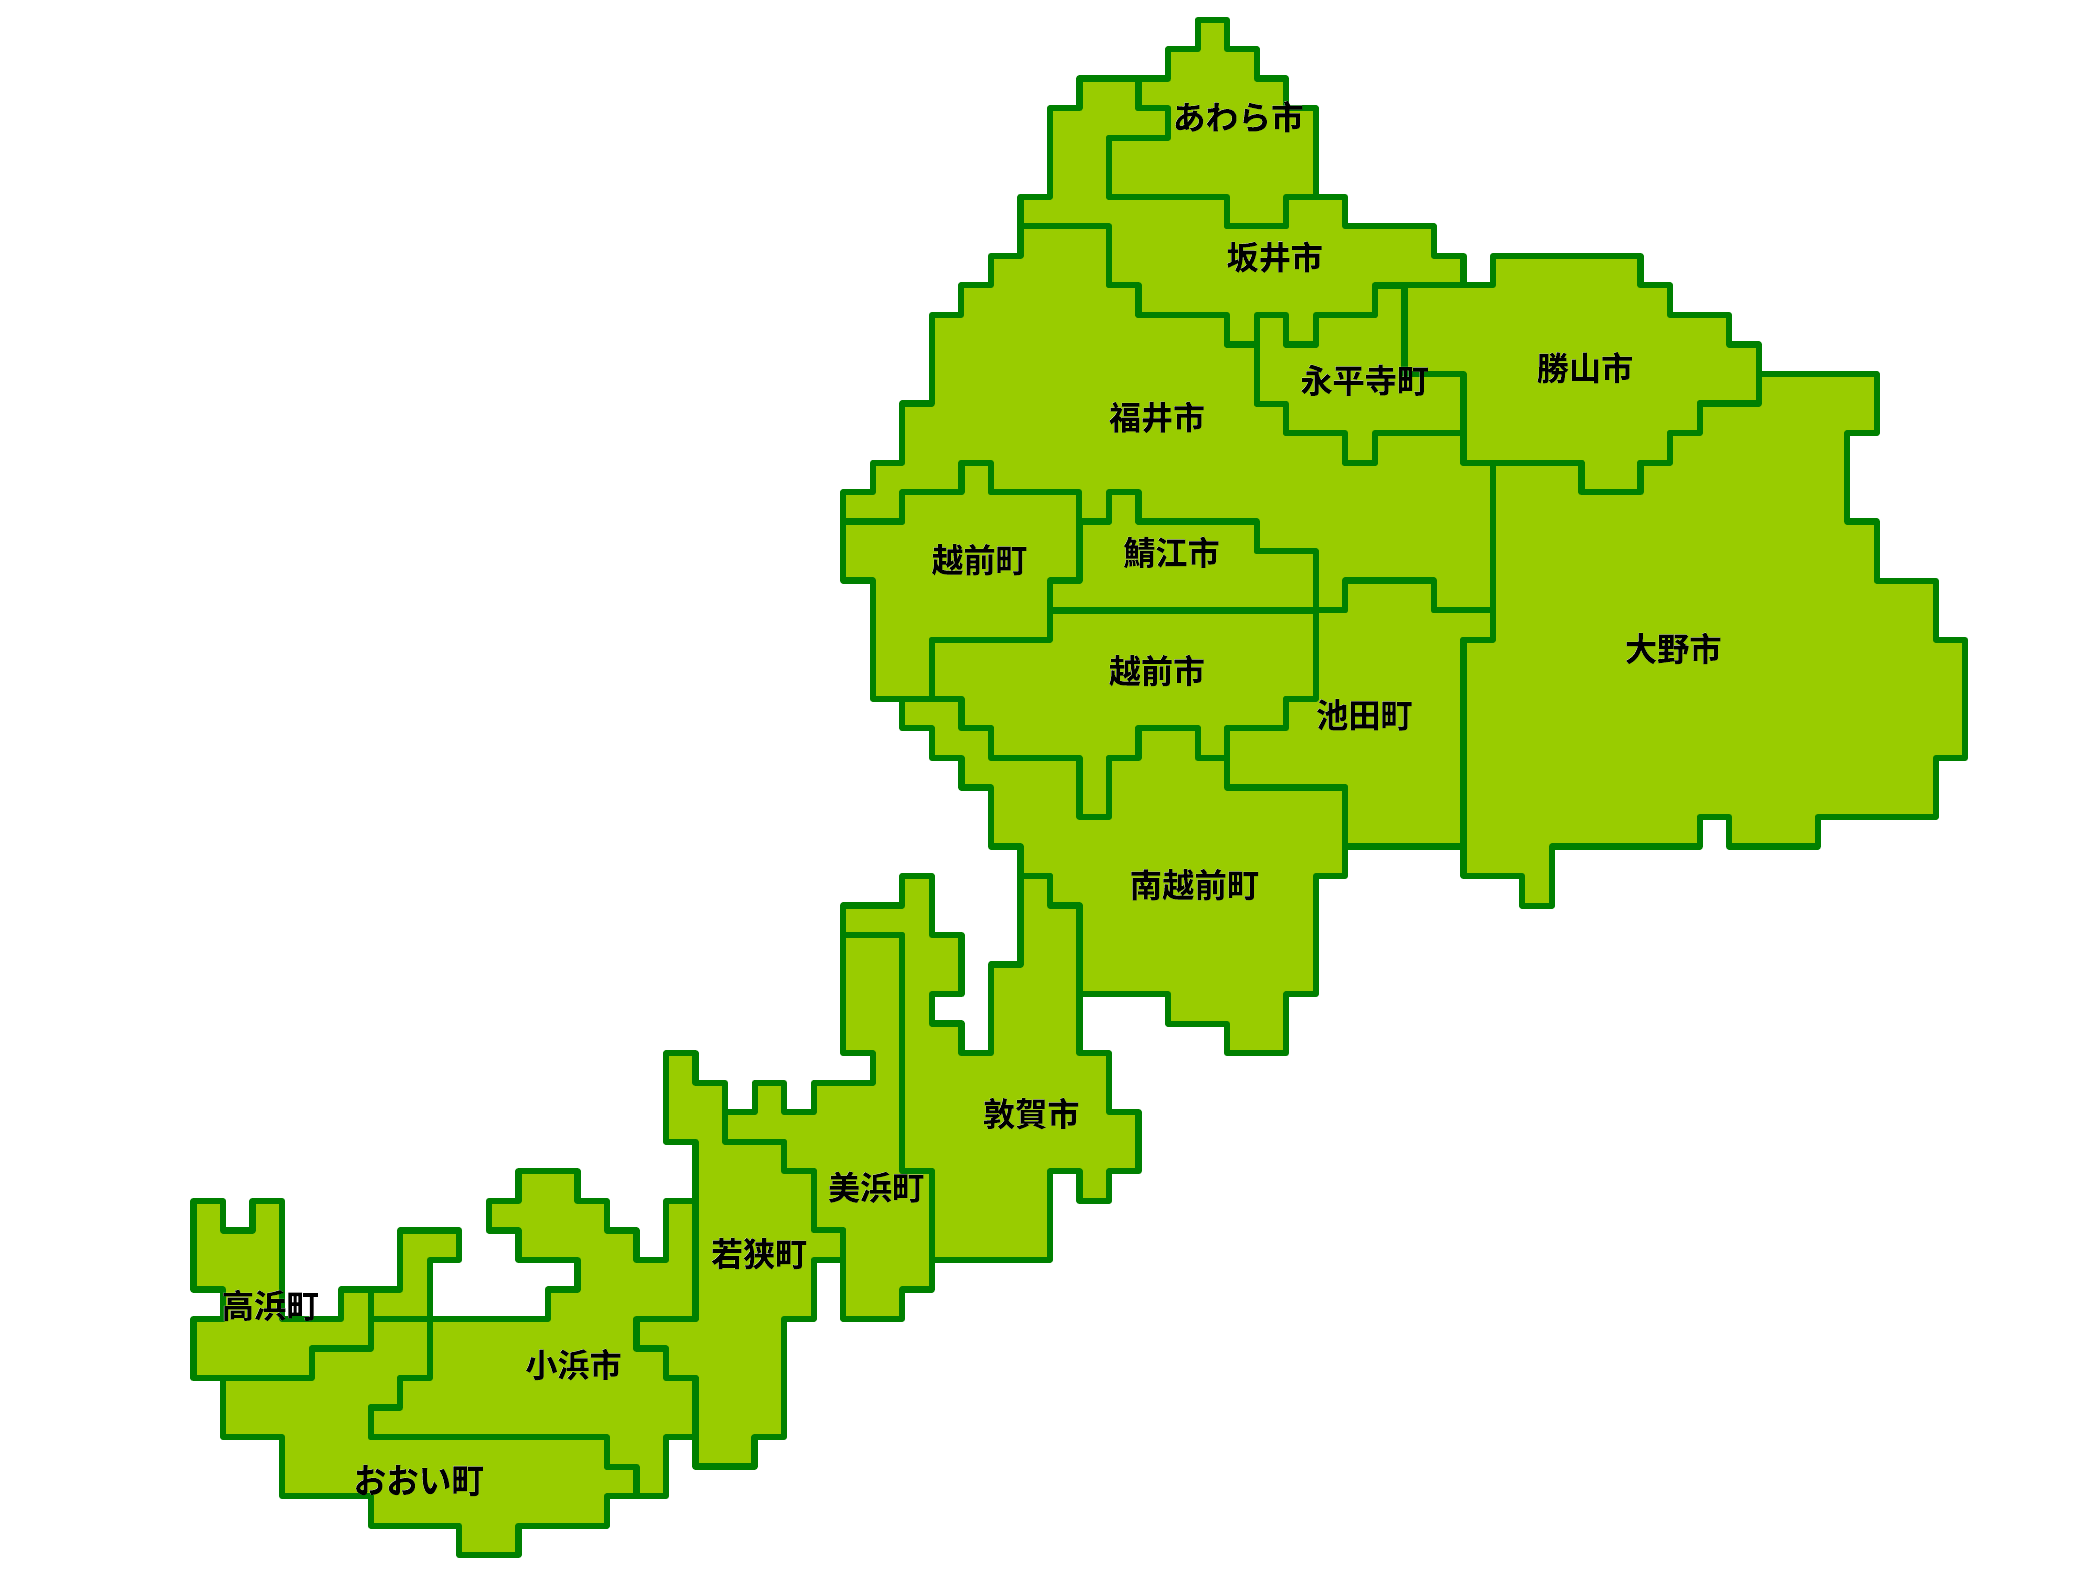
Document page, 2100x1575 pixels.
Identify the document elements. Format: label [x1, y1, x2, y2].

text_box [193, 19, 1966, 1556]
text_box [1130, 868, 1259, 901]
text_box [1226, 240, 1323, 274]
text_box [525, 1348, 621, 1381]
text_box [222, 1289, 319, 1322]
text_box [983, 1097, 1079, 1130]
text_box [1625, 632, 1721, 665]
text_box [711, 1237, 807, 1270]
text_box [1108, 654, 1205, 687]
text_box [1300, 363, 1429, 397]
text_box [828, 1171, 924, 1204]
text_box [1536, 351, 1633, 384]
text_box [355, 1464, 484, 1497]
text_box [1316, 698, 1412, 731]
text_box [1108, 400, 1205, 434]
text_box [1123, 536, 1219, 569]
text_box [931, 543, 1027, 576]
text_box [1175, 100, 1303, 133]
